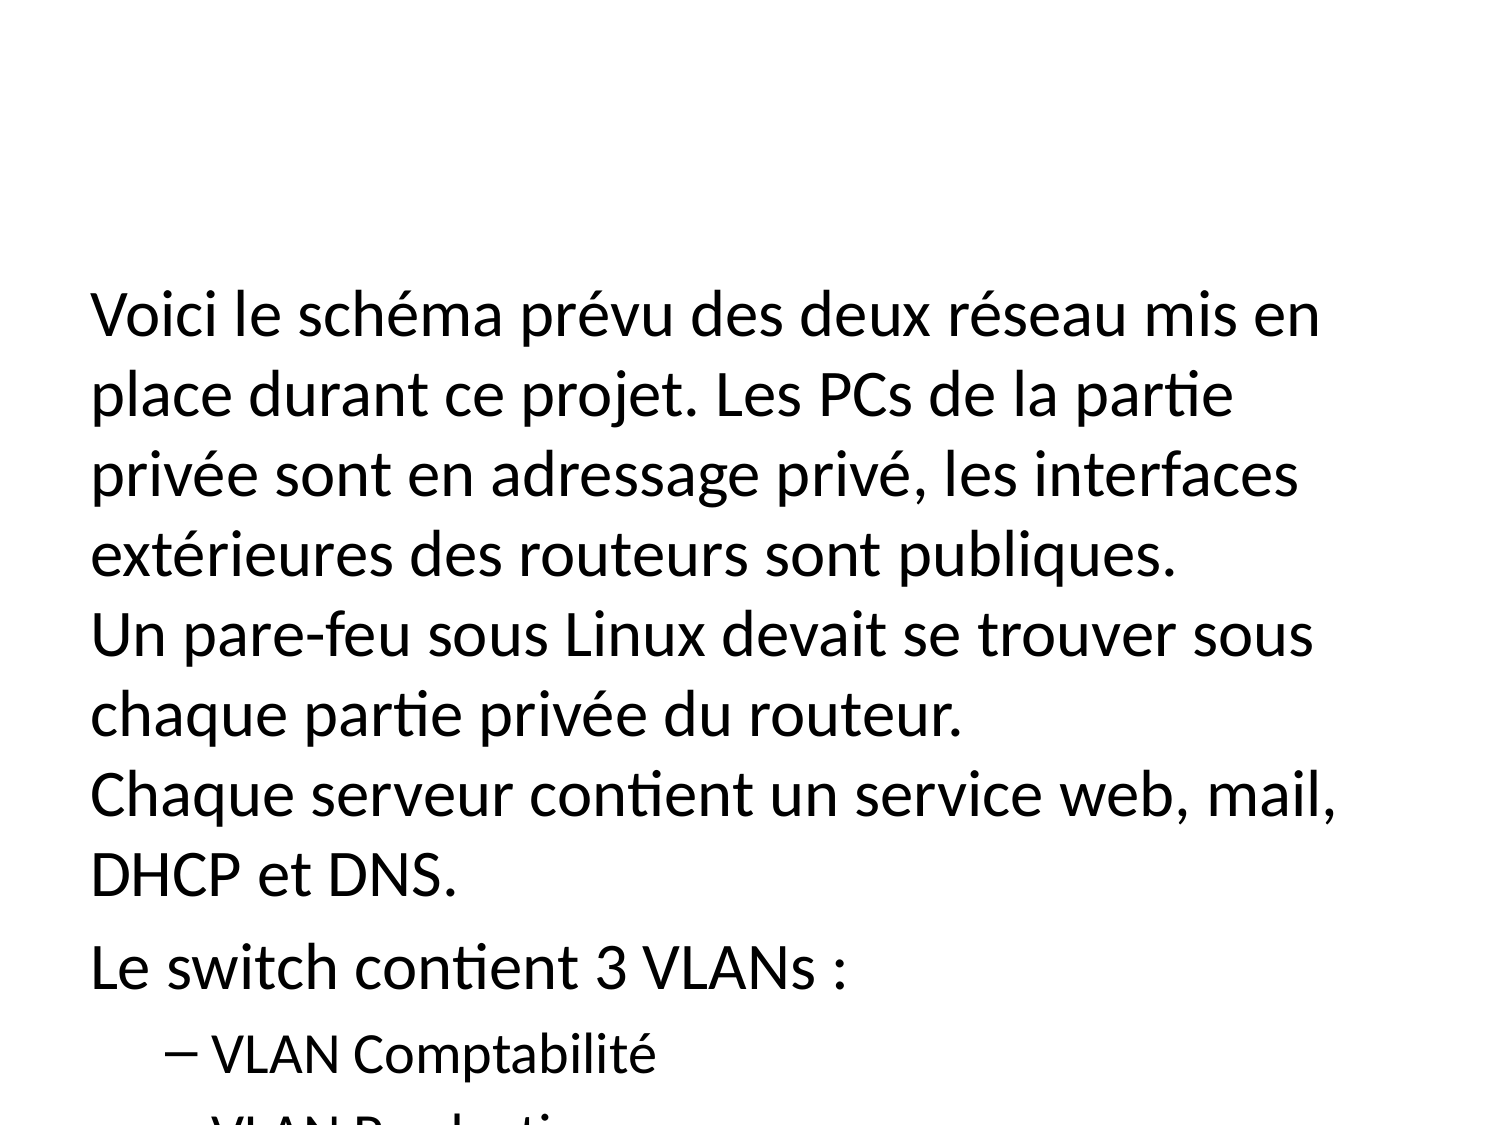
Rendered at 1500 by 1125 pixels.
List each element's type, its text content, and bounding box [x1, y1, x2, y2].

list Voici le schéma prévu des deux réseau mis en place durant ce projet. Les PCs de la partie privée sont en adressage privé, les interfaces extérieures des routeurs sont publiques. Un pare-feu sous Linux devait se trouver sous chaque partie privée du routeur. Chaque serveur contient un service web, mail, DHCP et DNS. Le switch contient 3 VLANs : VLAN Comptabilité VLAN Production VLAN Administration (contenant les services) Ces 3 VLANs peuvent communiquer entre eux grâce au routage inter-VLAN. Ensuite les 2 réseaux sont reliés via un réseau public. Ici, on se concentrera sur la partie de gauche. [75, 262, 1425, 1005]
